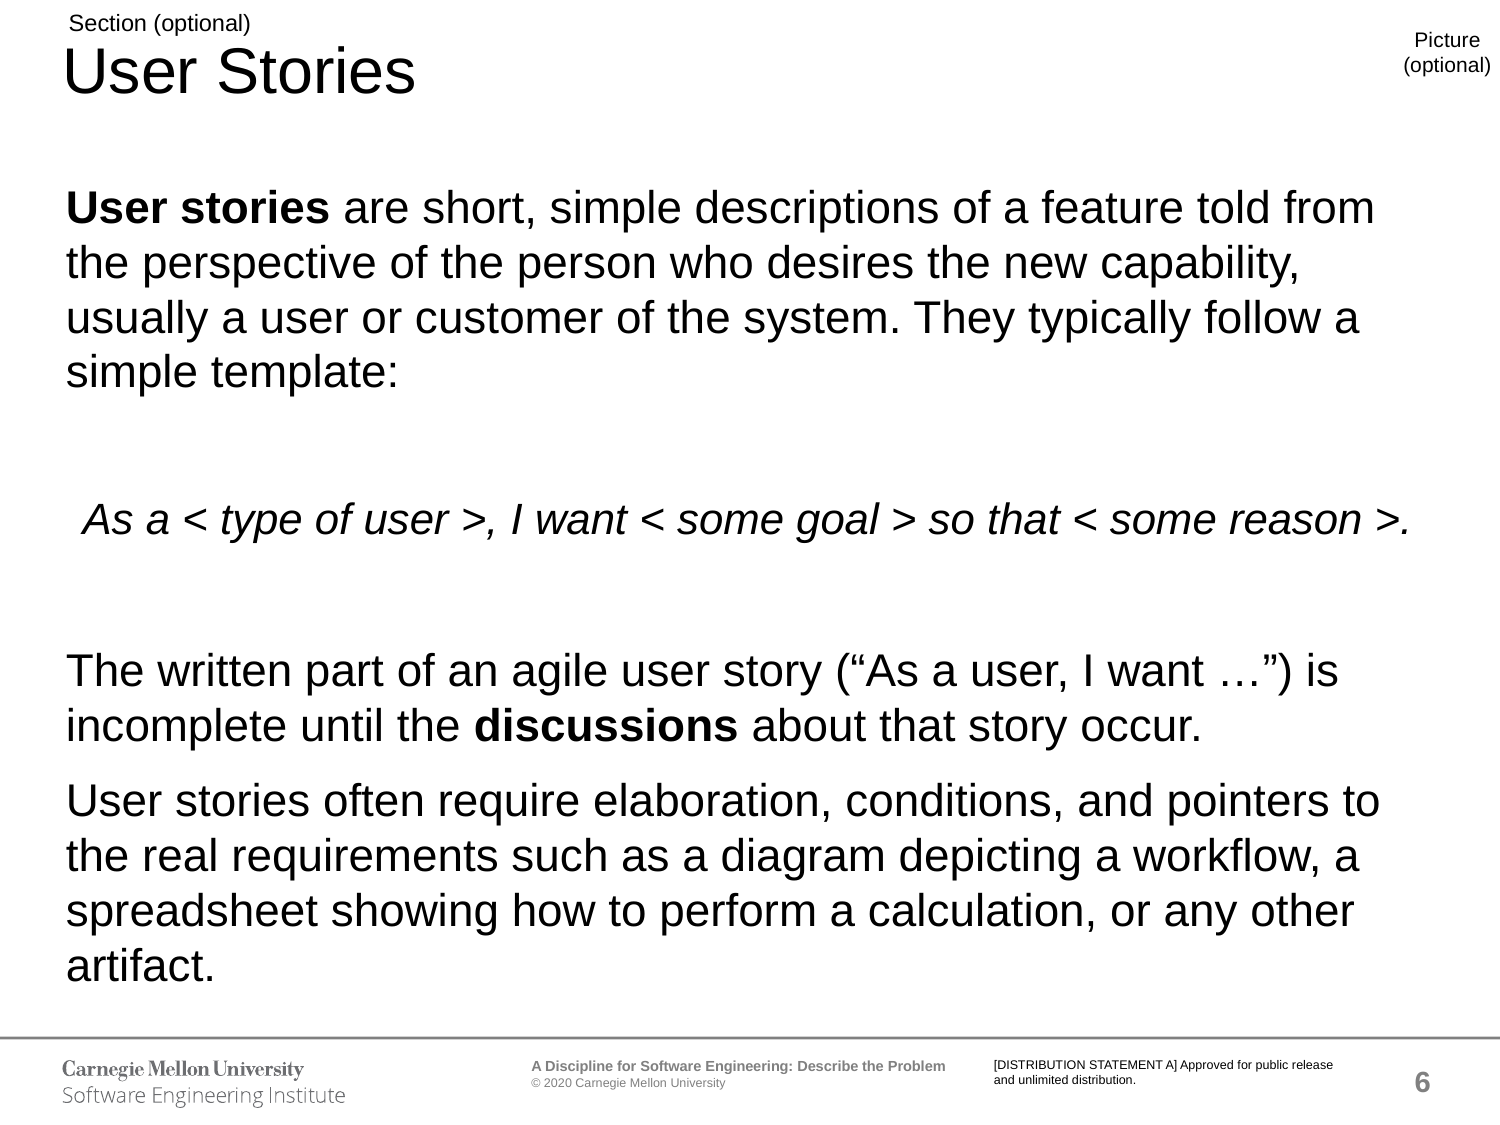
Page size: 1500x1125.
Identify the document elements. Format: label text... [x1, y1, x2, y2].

list User stories are short, simple descriptions of a feature told from the perspective of the person who desires the new capability, usually a user or customer of the system. They typically follow a simple template: As a < type of user >, I want < some goal > so that < some reason >. The written part of an agile user story (“As a user, I want …”) is incomplete until the discussions about that story occur. User stories often require elaboration, conditions, and pointers to the real requirements such as a diagram depicting a workflow, a spreadsheet showing how to perform a calculation, or any other artifact. [65, 177, 1431, 1031]
title User Stories [62, 37, 1338, 182]
